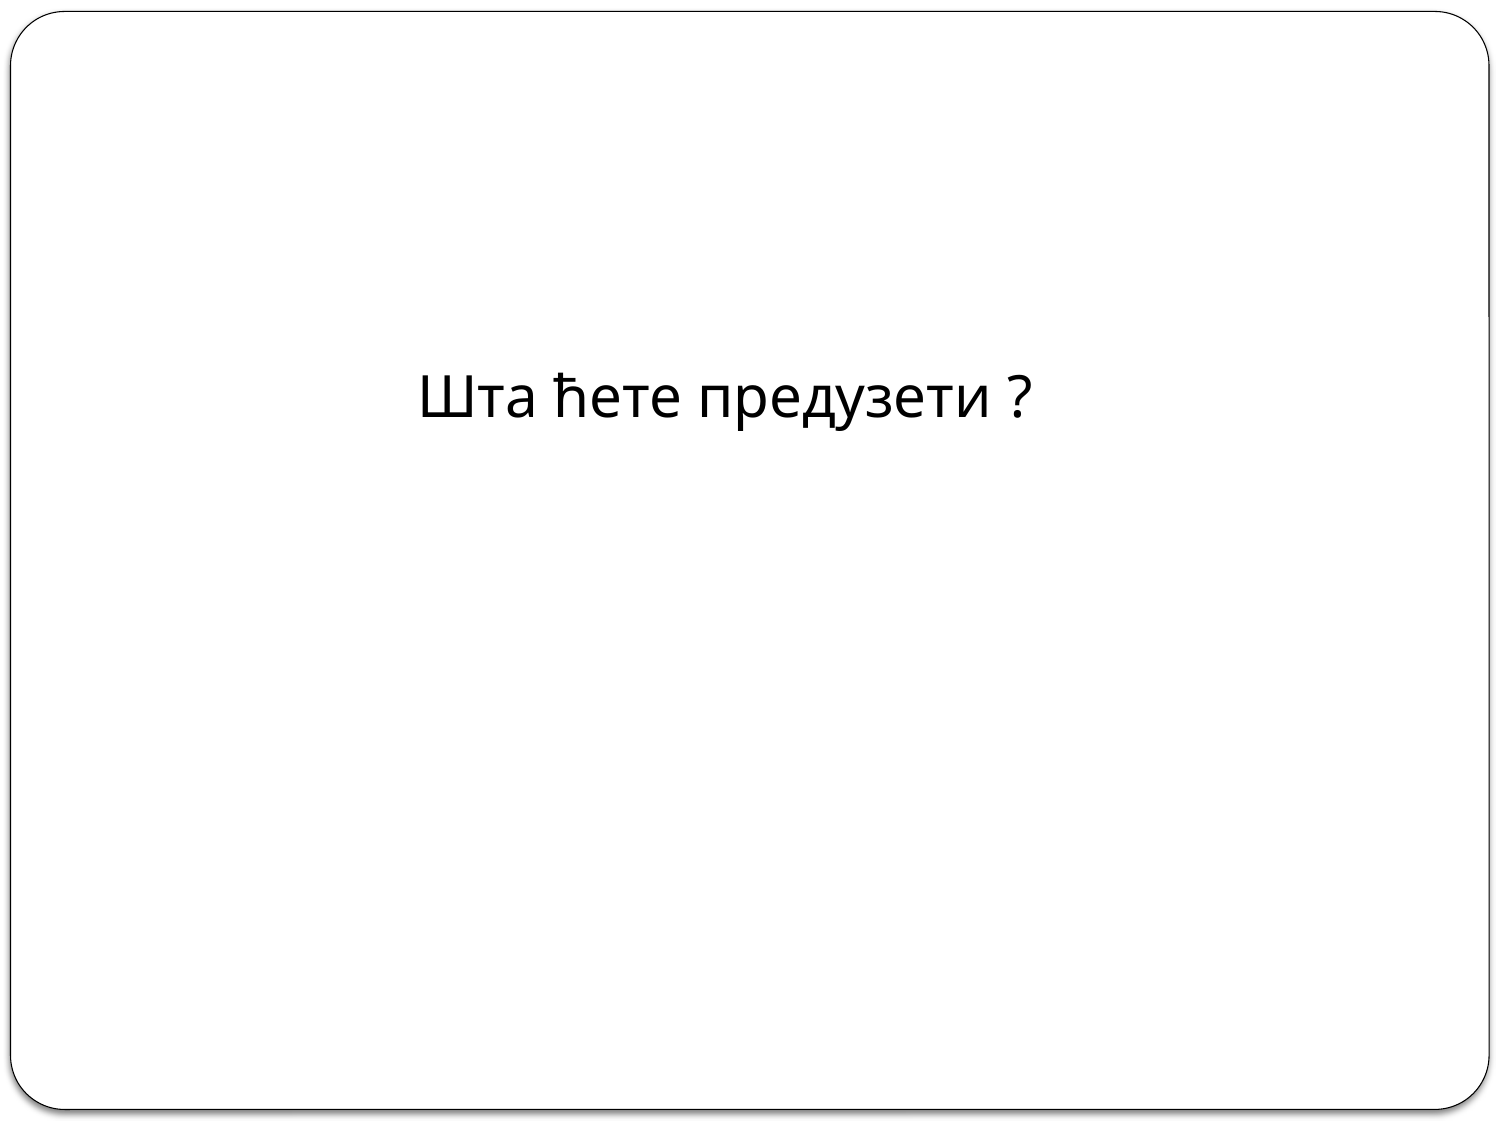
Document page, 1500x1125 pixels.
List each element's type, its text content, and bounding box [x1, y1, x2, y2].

text_box Шта ћете предузети ? [402, 351, 1048, 437]
